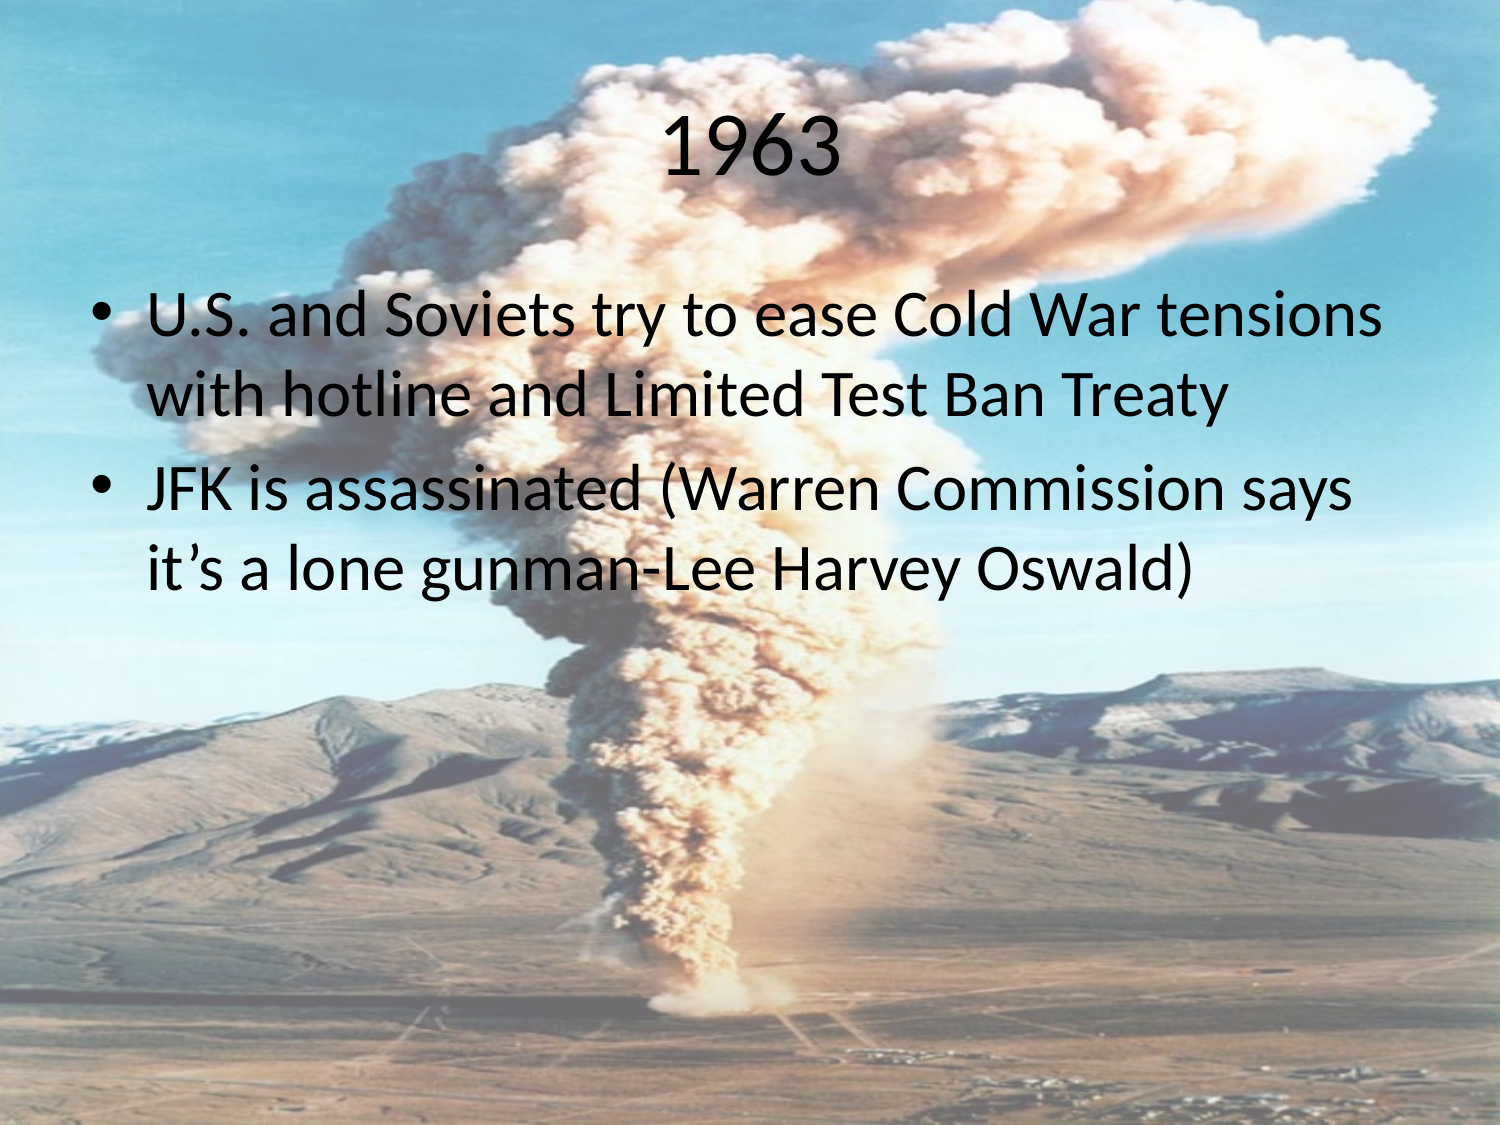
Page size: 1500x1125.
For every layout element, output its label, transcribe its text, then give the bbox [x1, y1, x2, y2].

list U.S. and Soviets try to ease Cold War tensions with hotline and Limited Test Ban Treaty JFK is assassinated (Warren Commission says it’s a lone gunman-Lee Harvey Oswald) [75, 262, 1425, 1005]
title 1963 [75, 45, 1425, 233]
